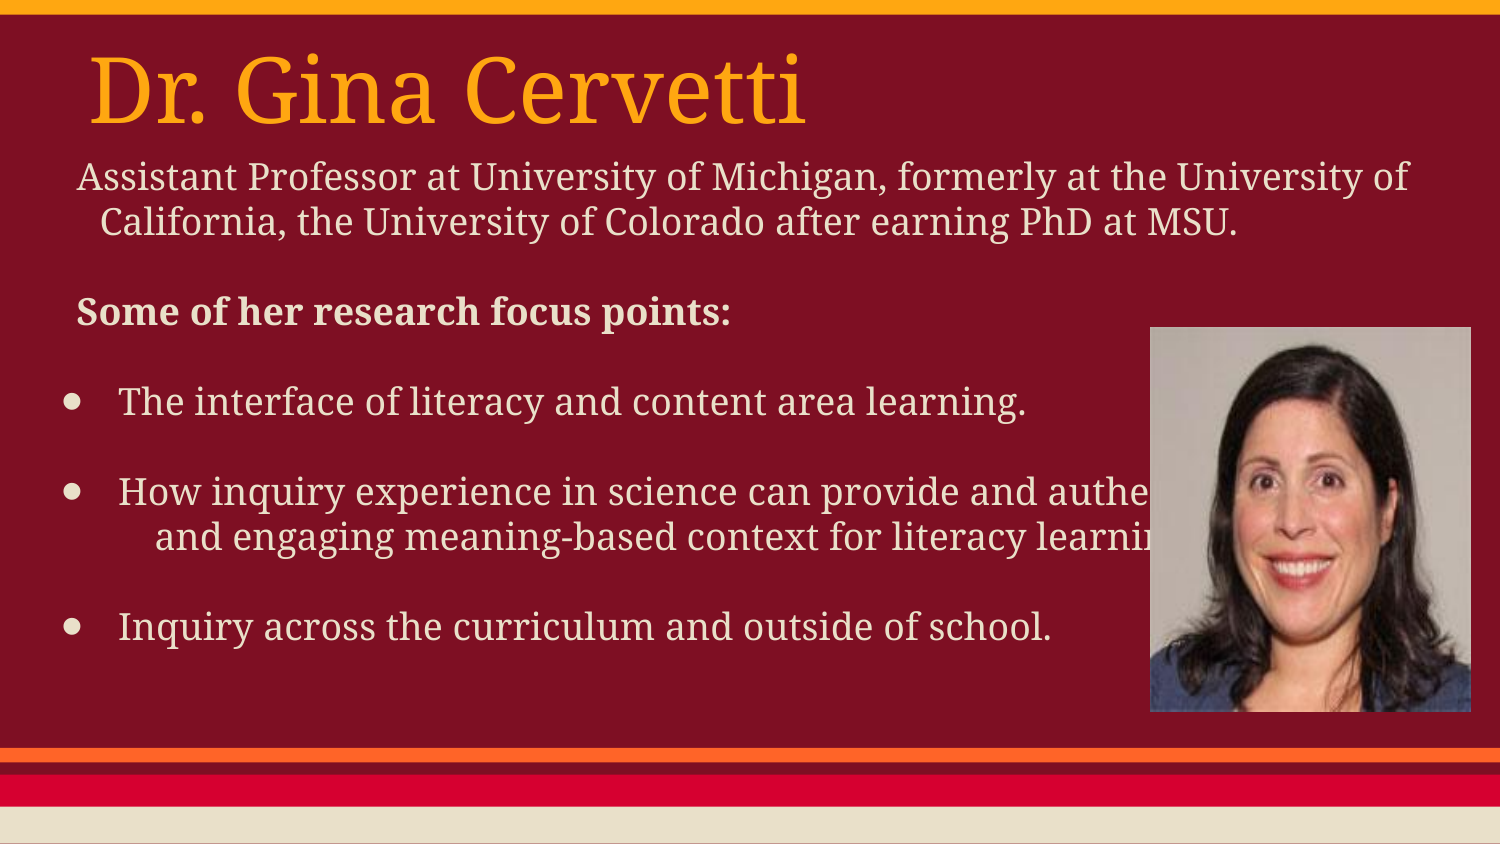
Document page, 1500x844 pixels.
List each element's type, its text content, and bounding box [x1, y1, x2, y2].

list Assistant Professor at University of Michigan, formerly at the University of California, the University of Colorado after earning PhD at MSU. Some of her research focus points: The interface of literacy and content area learning. How inquiry experience in science can provide and authentic and engaging meaning-based context for literacy learning. Inquiry across the curriculum and outside of school. [28, 137, 1471, 733]
title Dr. Gina Cervetti [28, 29, 1379, 137]
picture [1150, 327, 1472, 713]
